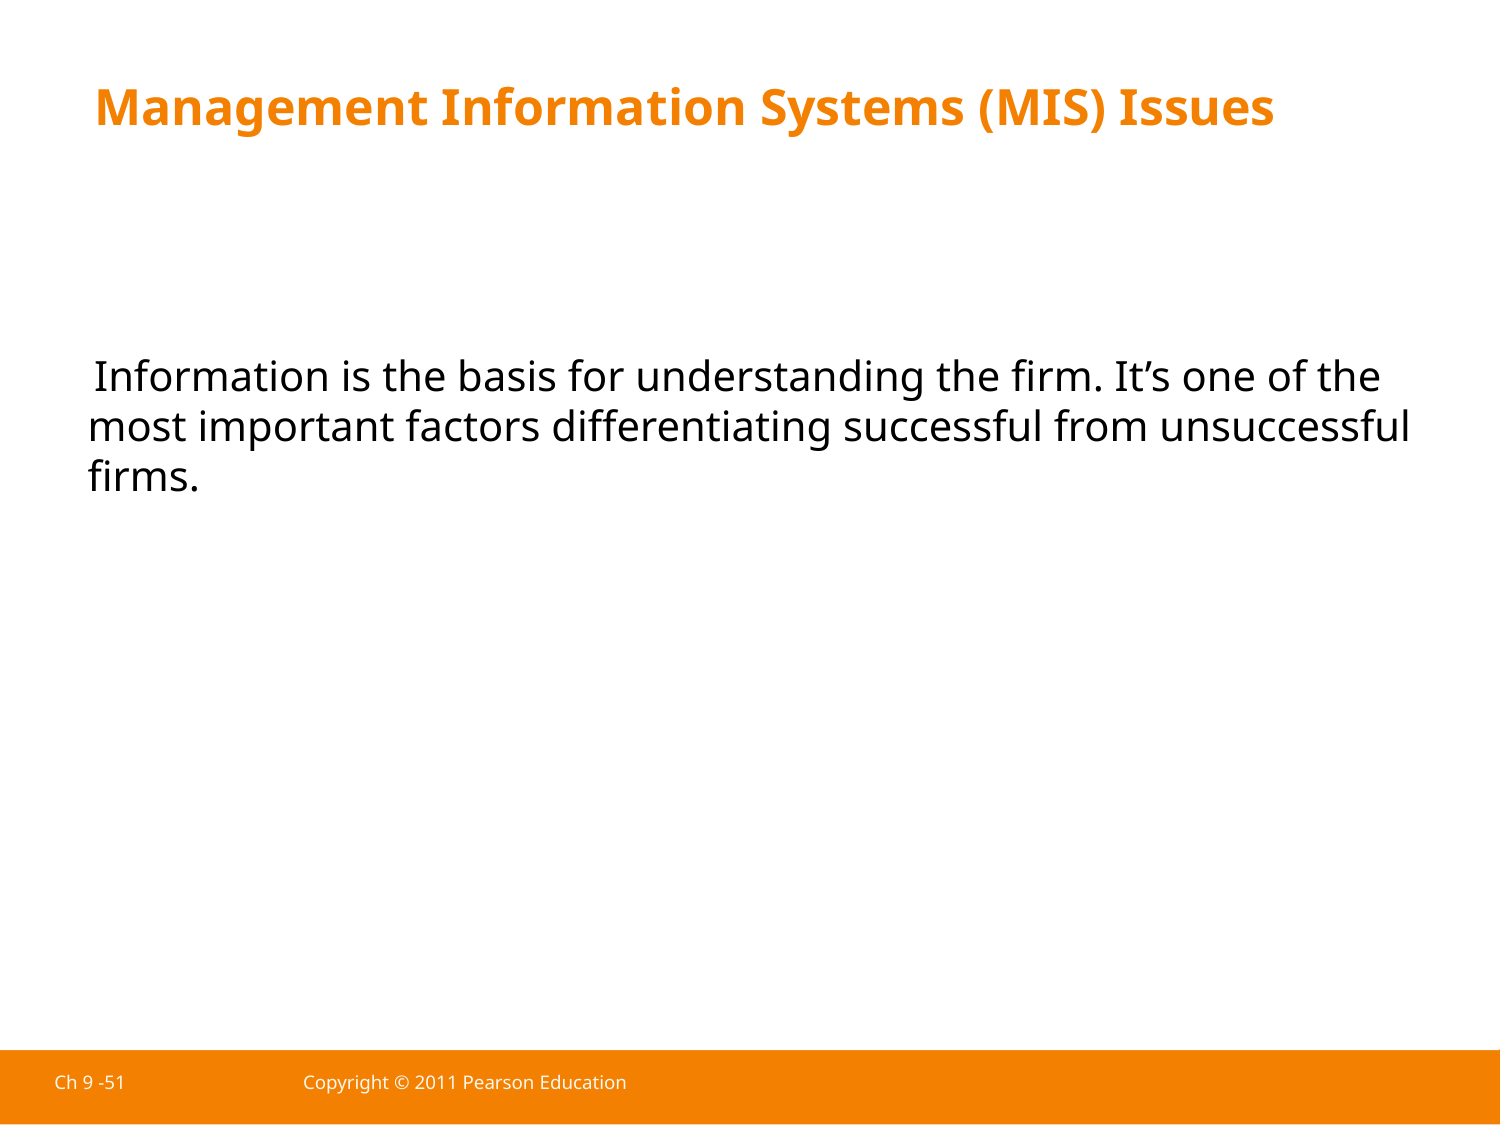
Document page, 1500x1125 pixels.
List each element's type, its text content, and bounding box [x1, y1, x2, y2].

picture [1248, 1042, 1500, 1124]
text_box Ch 9 -51 [47, 1070, 165, 1093]
text_box Information is the basis for understanding the firm. It’s one of the most important factors differentiating successful from unsuccessful firms. [87, 350, 1428, 501]
text_box Copyright © 2011 Pearson Education [233, 1070, 697, 1093]
text_box Management Information Systems (MIS) Issues [87, 74, 1340, 136]
